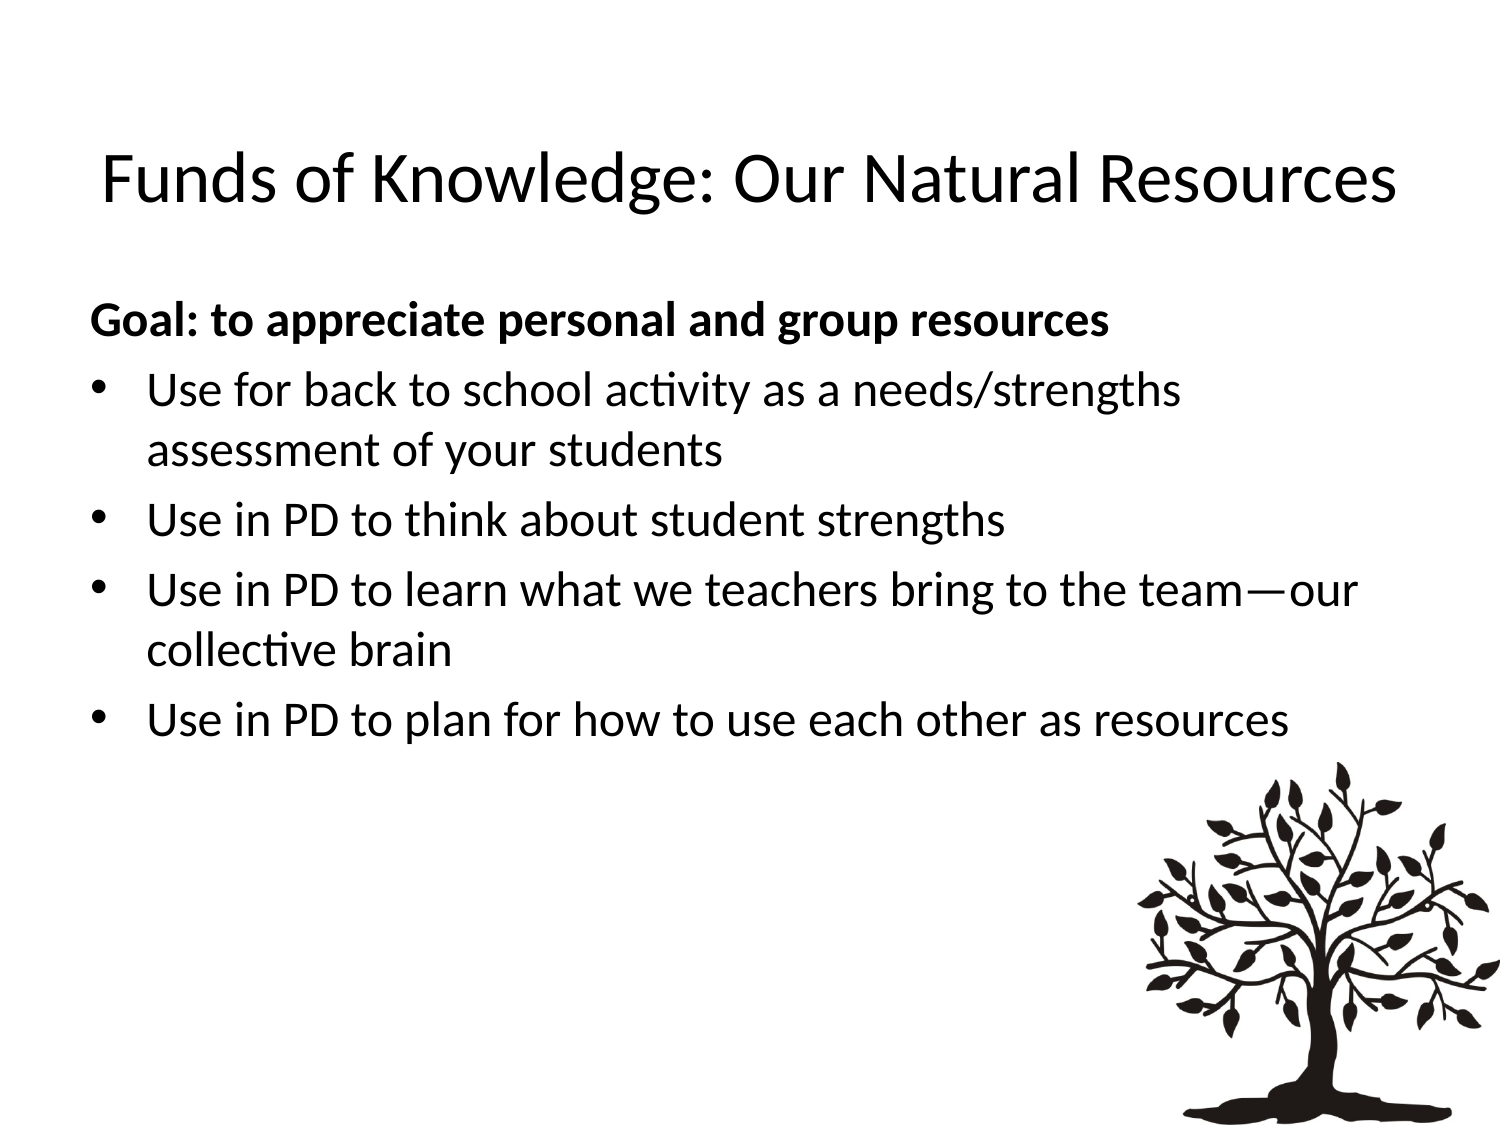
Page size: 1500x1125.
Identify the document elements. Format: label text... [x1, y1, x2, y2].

title Funds of Knowledge: Our Natural Resources [74, 44, 1426, 233]
list Goal: to appreciate personal and group resources Use for back to school activity as a needs/strengths assessment of your students Use in PD to think about student strengths Use in PD to learn what we teachers bring to the team—our collective brain Use in PD to plan for how to use each other as resources [74, 262, 1426, 1078]
picture [1137, 762, 1500, 1125]
